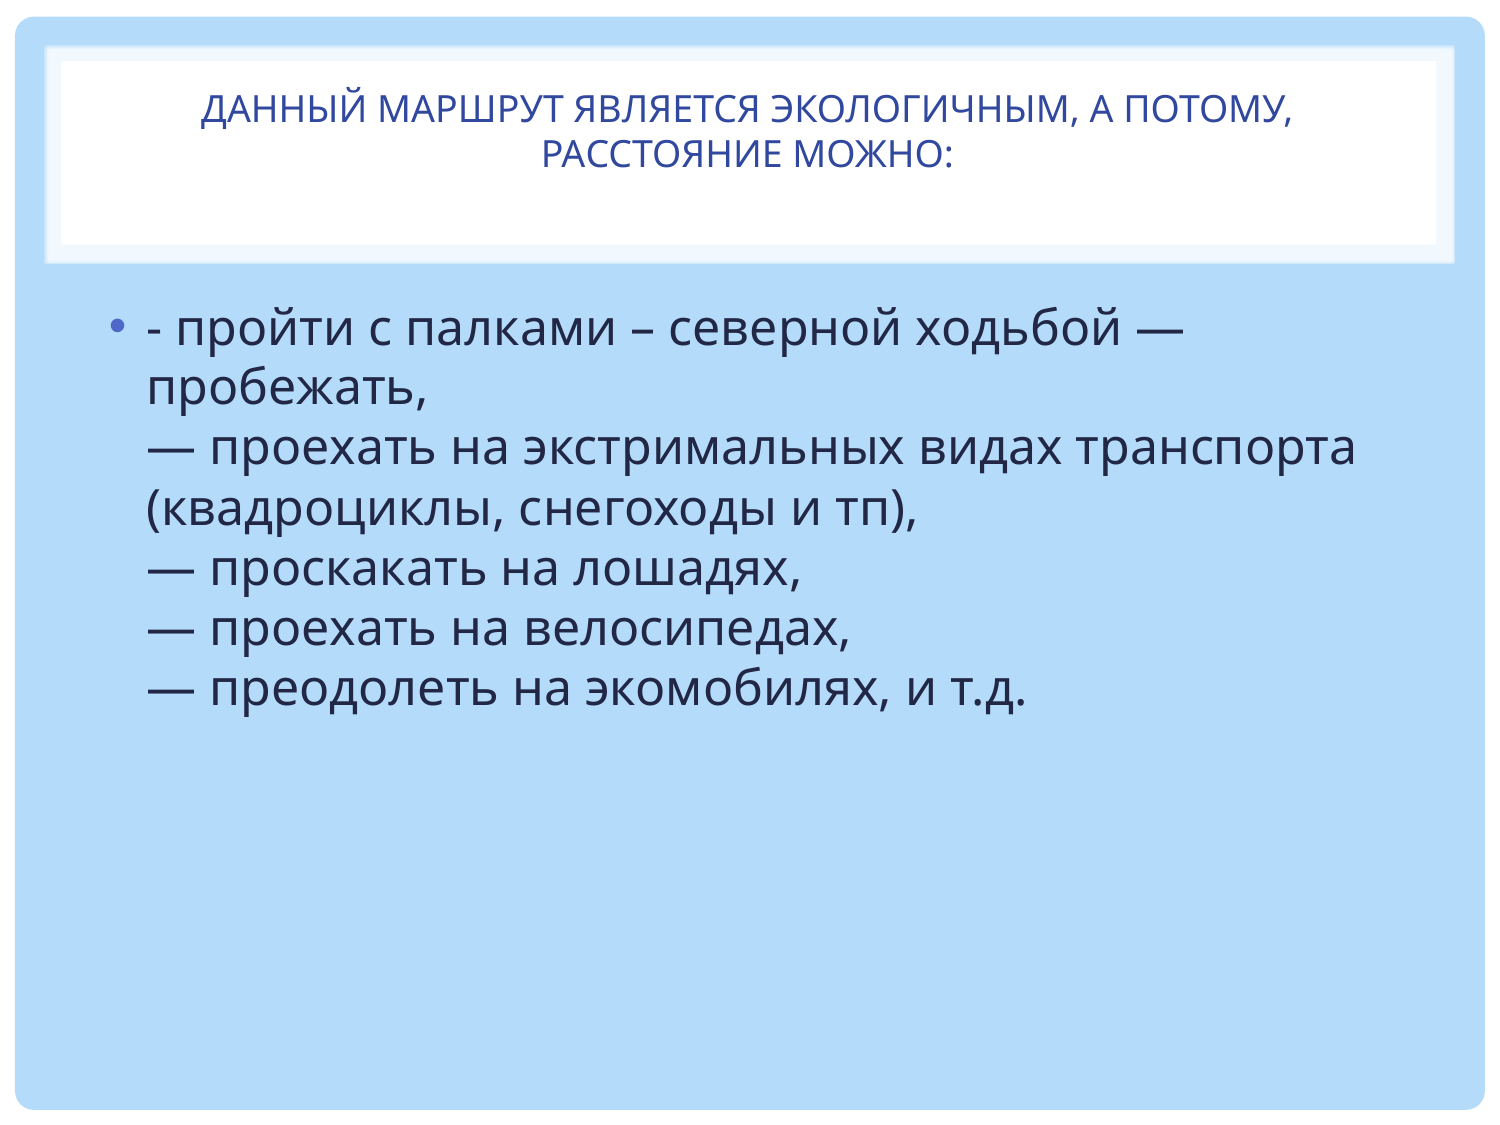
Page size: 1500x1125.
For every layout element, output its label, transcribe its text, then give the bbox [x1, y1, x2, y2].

title Данный маршрут является экологичным, а потому, расстояние можно: [69, 66, 1425, 238]
list - пройти с палками – северной ходьбой — пробежать, — проехать на экстримальных видах транспорта (квадроциклы, снегоходы и тп), — проскакать на лошадях, — проехать на велосипедах, — преодолеть на экомобилях, и т.д. [75, 287, 1425, 1005]
